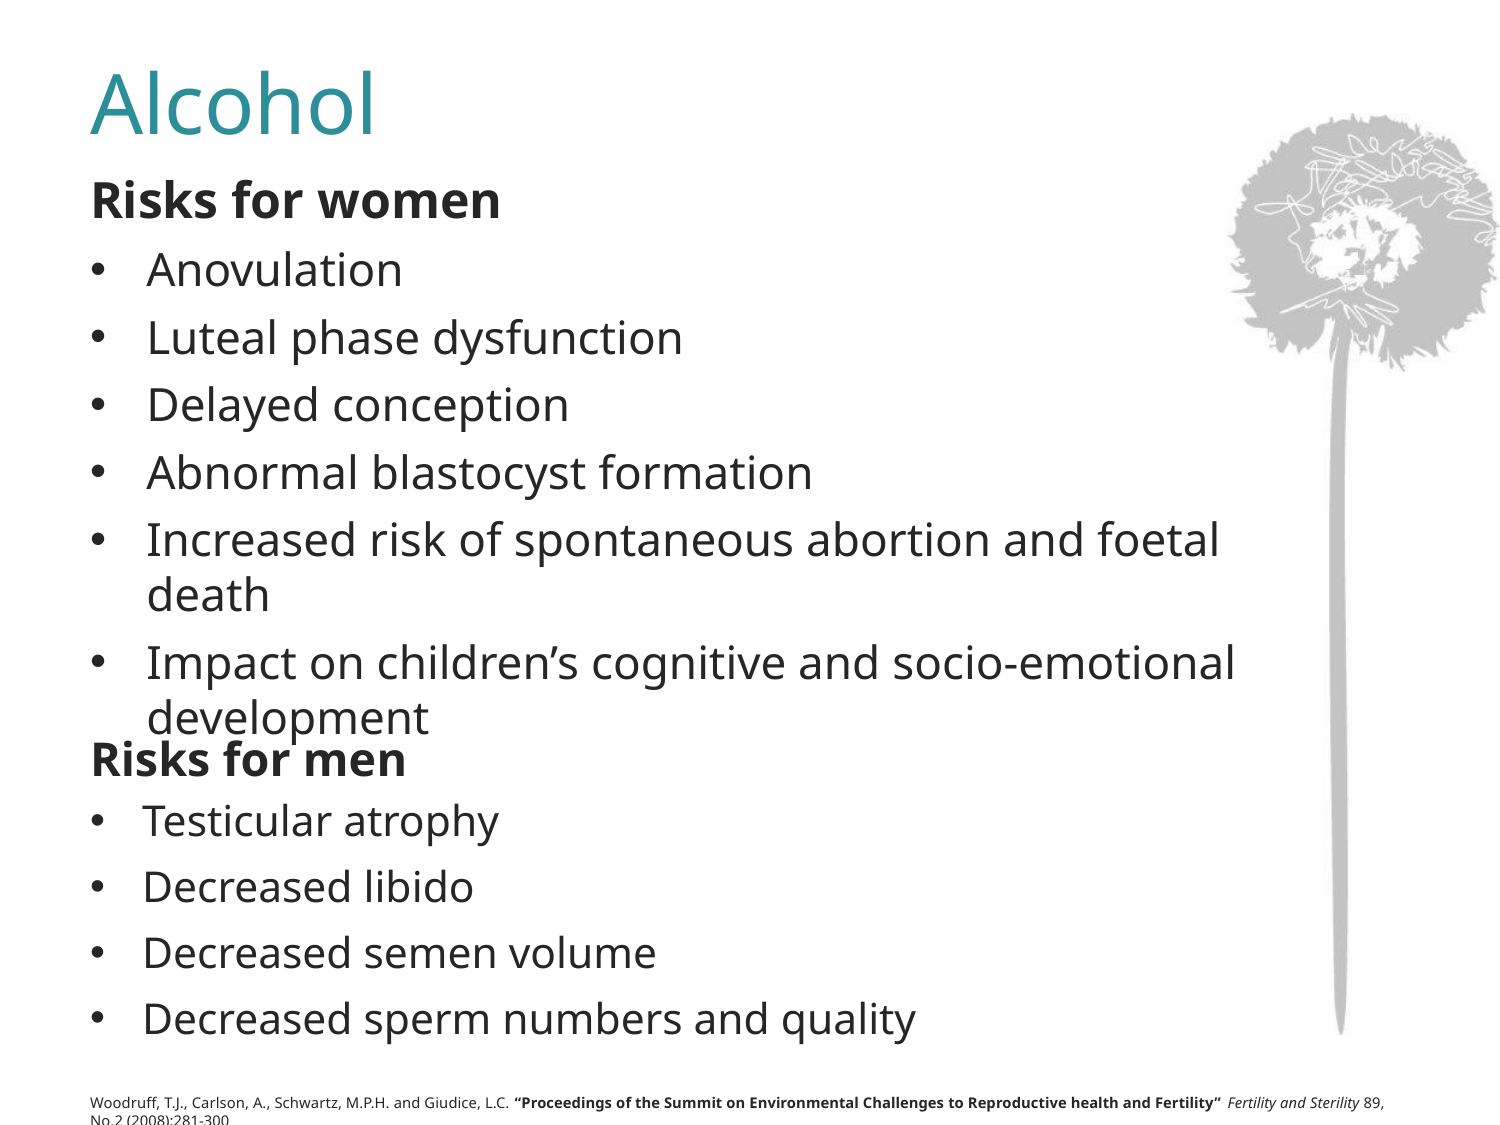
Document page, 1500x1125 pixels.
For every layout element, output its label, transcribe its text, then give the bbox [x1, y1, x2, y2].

list Risks for women Anovulation Luteal phase dysfunction Delayed conception Abnormal blastocyst formation Increased risk of spontaneous abortion and foetal death Impact on children’s cognitive and socio-emotional development [75, 160, 1317, 646]
text_box Risks for men Testicular atrophy Decreased libido Decreased semen volume Decreased sperm numbers and quality Woodruff, T.J., Carlson, A., Schwartz, M.P.H. and Giudice, L.C. “Proceedings of the Summit on Environmental Challenges to Reproductive health and Fertility” Fertility and Sterility 89, No.2 (2008):281-300 [74, 656, 1425, 1125]
title Alcohol [75, 7, 1425, 195]
picture [1227, 113, 1500, 1035]
